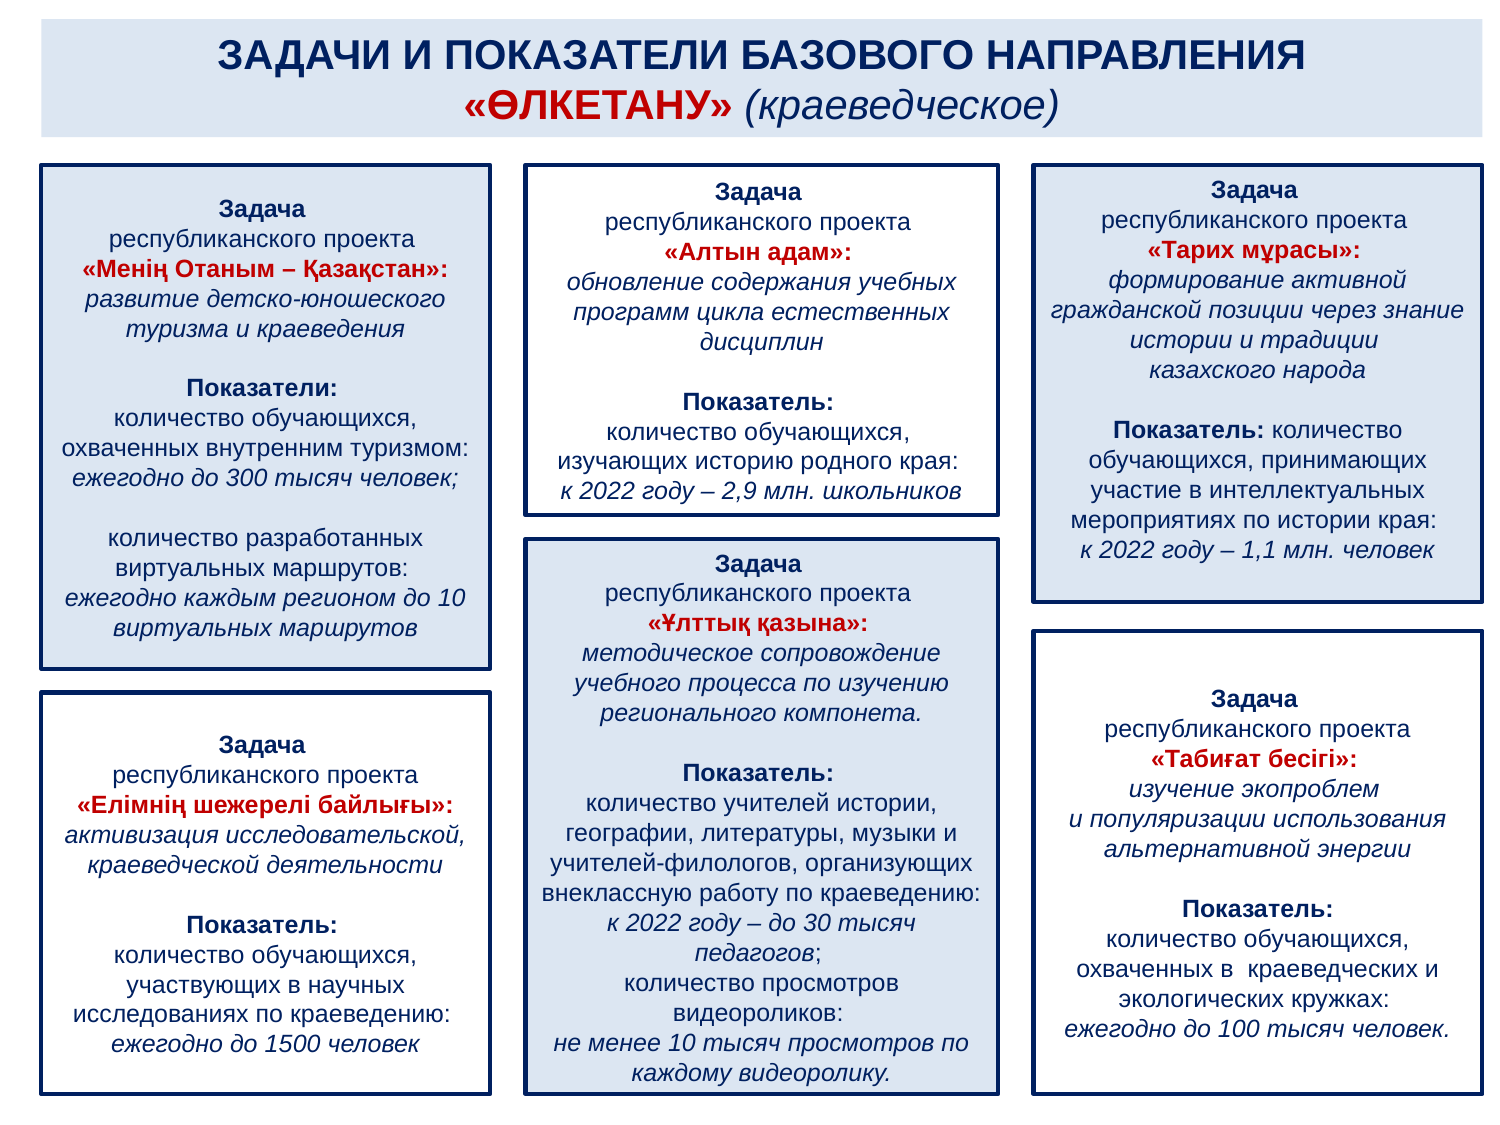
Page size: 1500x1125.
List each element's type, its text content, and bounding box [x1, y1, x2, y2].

text_box Задача республиканского проекта «Елімнің шежерелі байлығы»: активизация исследовательской, краеведческой деятельности Показатель: количество обучающихся, участвующих в научных исследованиях по краеведению: ежегодно до 1500 человек [39, 690, 492, 1096]
text_box Задача республиканского проекта «Тарих мұрасы»: формирование активной гражданской позиции через знание истории и традиции казахского народа Показатель: количество обучающихся, принимающих участие в интеллектуальных мероприятиях по истории края: к 2022 году – 1,1 млн. человек [1031, 163, 1484, 604]
text_box Задача республиканского проекта «Алтын адам»: обновление содержания учебных программ цикла естественных дисциплин Показатель: количество обучающихся, изучающих историю родного края: к 2022 году – 2,9 млн. школьников [523, 163, 1000, 517]
text_box Задача республиканского проекта «Табиғат бесігі»: изучение экопроблем и популяризации использования альтернативной энергии Показатель: количество обучающихся, охваченных в краеведческих и экологических кружках: ежегодно до 100 тысяч человек. [1031, 629, 1484, 1096]
text_box Задача республиканского проекта «Менің Отаным – Қазақстан»: развитие детско-юношеского туризма и краеведения Показатели: количество обучающихся, охваченных внутренним туризмом: ежегодно до 300 тысяч человек; количество разработанных виртуальных маршрутов: ежегодно каждым регионом до 10 виртуальных маршрутов [39, 163, 492, 671]
text_box ЗАДАЧИ И ПОКАЗАТЕЛИ БАЗОВОГО НАПРАВЛЕНИЯ «ӨЛКЕТАНУ» (краеведческое) [39, 17, 1484, 139]
text_box Задача республиканского проекта «Ұлттық қазына»: методическое сопровождение учебного процесса по изучению регионального компонета. Показатель: количество учителей истории, географии, литературы, музыки и учителей-филологов, организующих внеклассную работу по краеведению: к 2022 году – до 30 тысяч педагогов; количество просмотров видеороликов: не менее 10 тысяч просмотров по каждому видеоролику. [523, 537, 1000, 1096]
